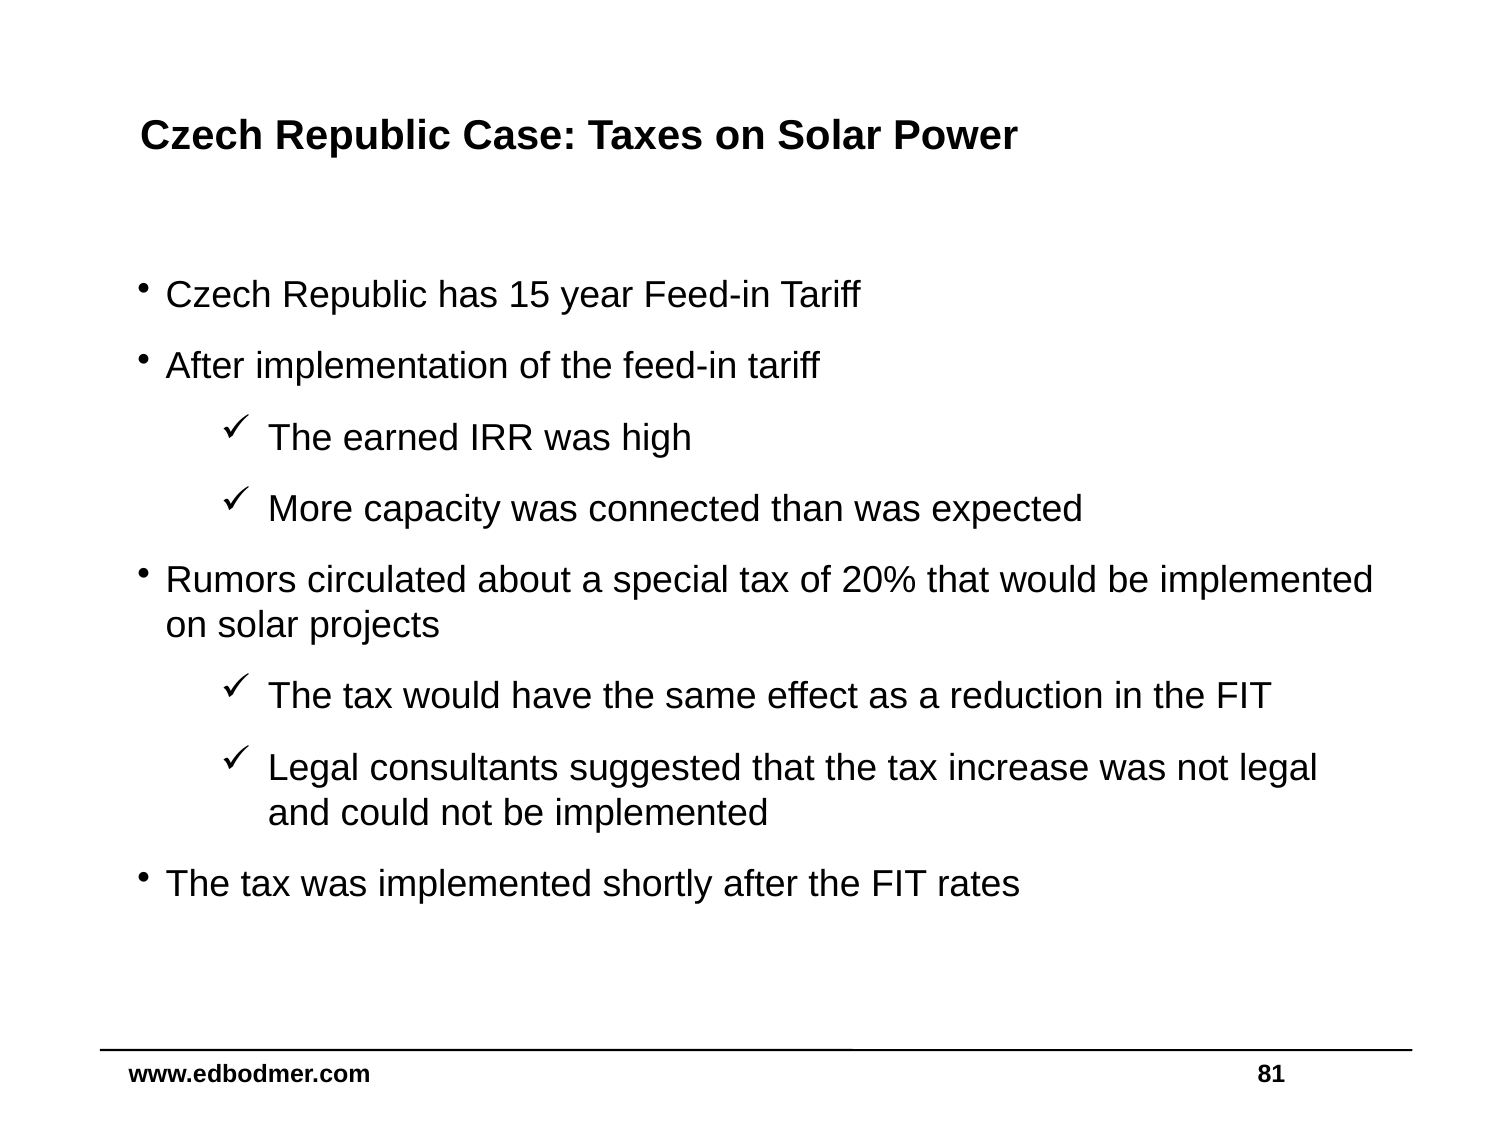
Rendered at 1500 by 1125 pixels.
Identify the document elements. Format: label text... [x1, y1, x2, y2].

title Czech Republic Case: Taxes on Solar Power [124, 99, 1288, 226]
list Czech Republic has 15 year Feed-in Tariff After implementation of the feed-in tariff The earned IRR was high More capacity was connected than was expected Rumors circulated about a special tax of 20% that would be implemented on solar projects The tax would have the same effect as a reduction in the FIT Legal consultants suggested that the tax increase was not legal and could not be implemented The tax was implemented shortly after the FIT rates [112, 262, 1401, 1026]
